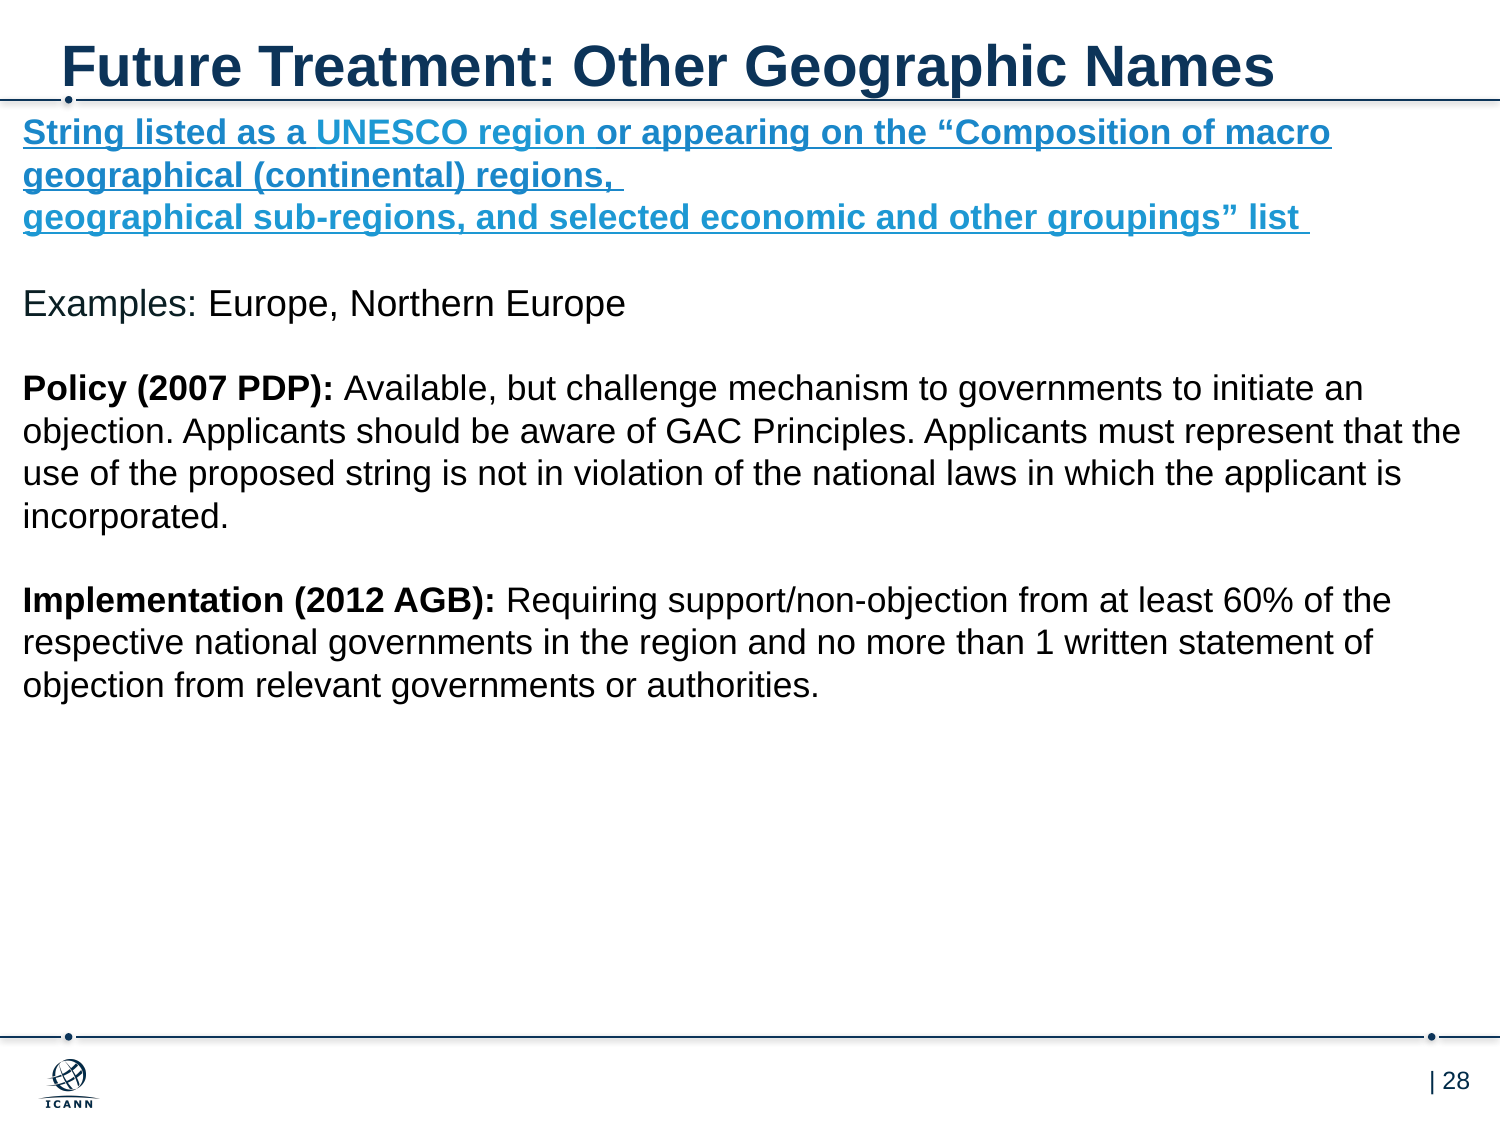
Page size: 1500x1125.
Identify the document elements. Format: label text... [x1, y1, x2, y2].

title Future Treatment: Other Geographic Names [61, 20, 1376, 95]
picture [38, 1059, 100, 1108]
list String listed as a UNESCO region or appearing on the “Composition of macro geographical (continental) regions, geographical sub-regions, and selected economic and other groupings” list Examples: Europe, Northern Europe Policy (2007 PDP): Available, but challenge mechanism to governments to initiate an objection. Applicants should be aware of GAC Principles. Applicants must represent that the use of the proposed string is not in violation of the national laws in which the applicant is incorporated. Implementation (2012 AGB): Requiring support/non-objection from at least 60% of the respective national governments in the region and no more than 1 written statement of objection from relevant governments or authorities. [22, 109, 1483, 958]
